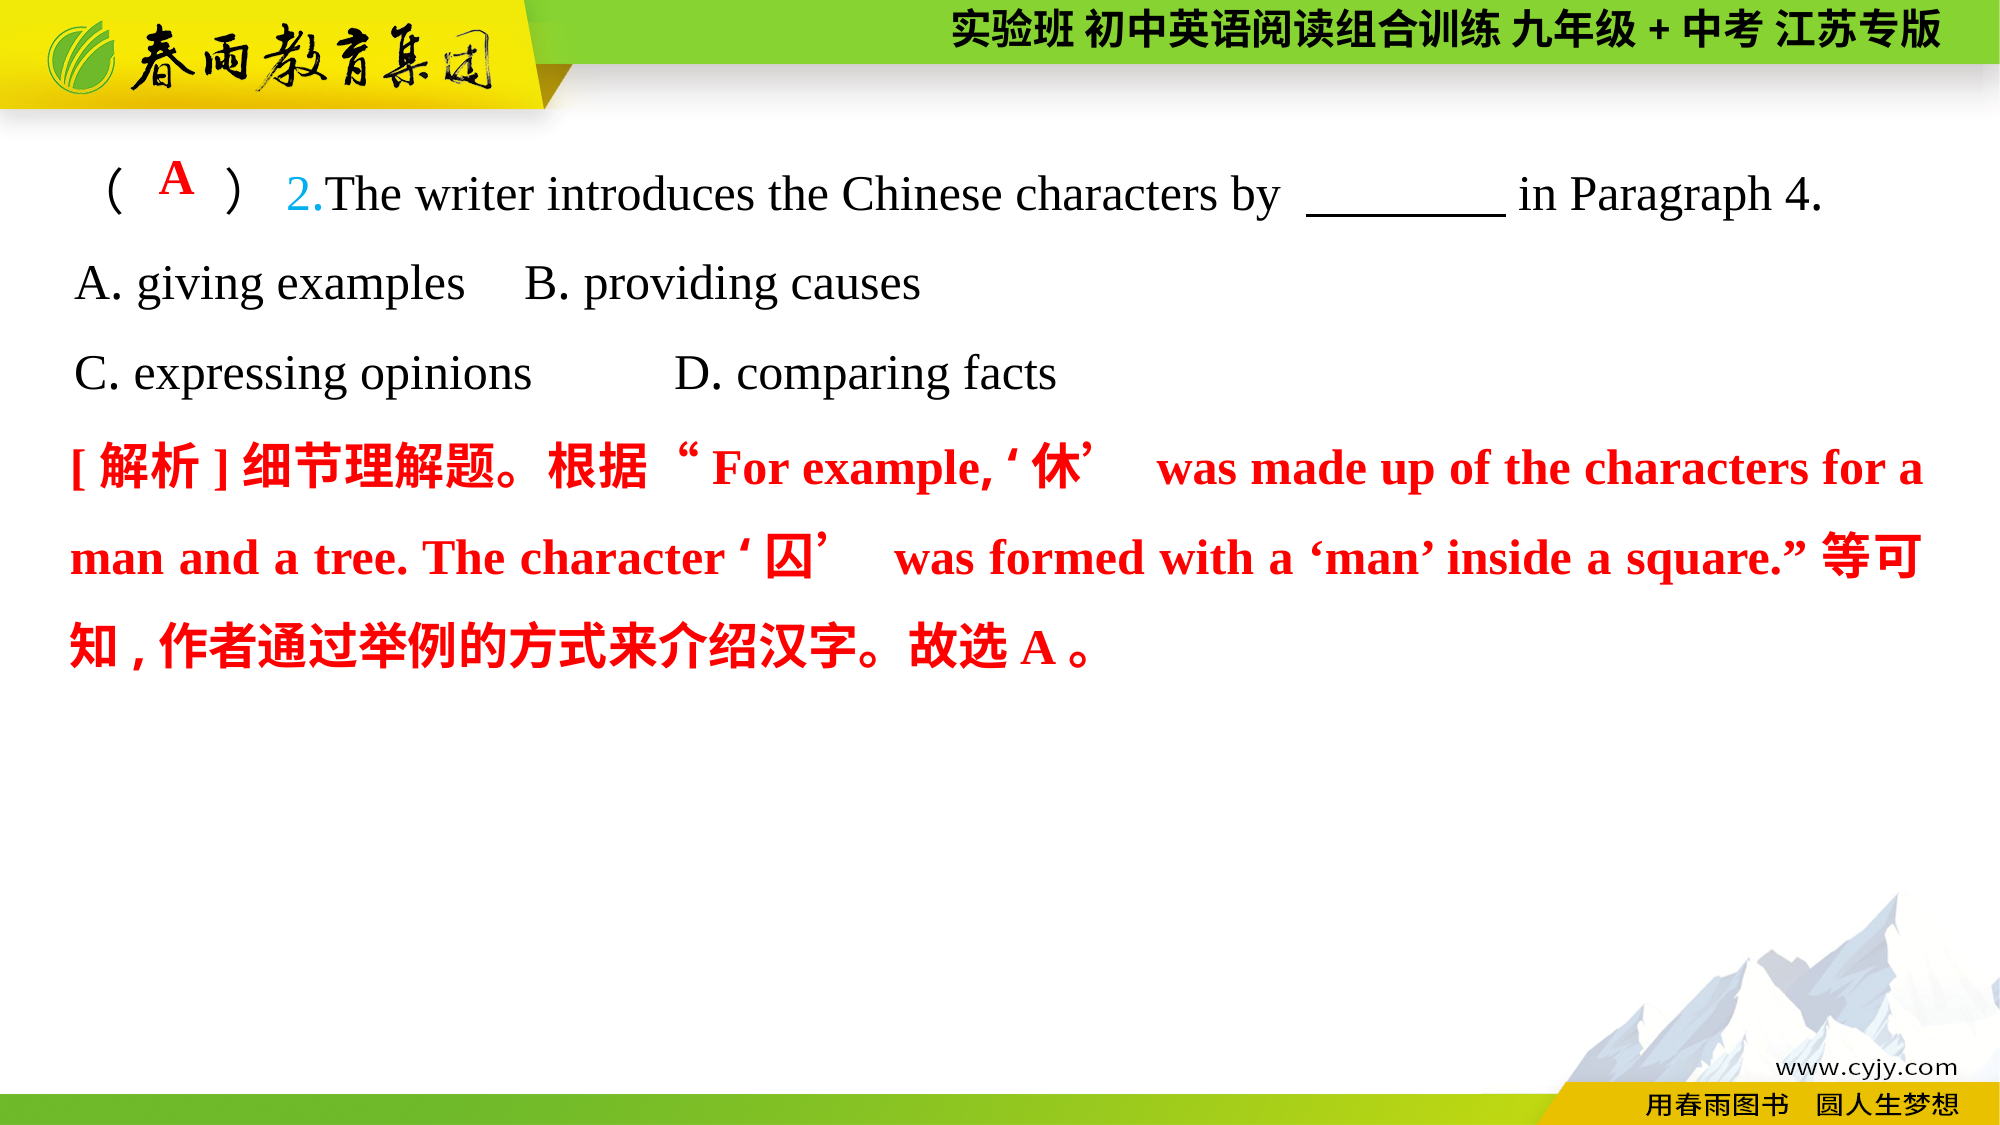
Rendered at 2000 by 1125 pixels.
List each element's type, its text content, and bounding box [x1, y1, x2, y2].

list （ ）2.The writer introduces the Chinese characters by in Paragraph 4. A. giving examples B. providing causes C. expressing opinions D. comparing facts [59, 122, 1944, 399]
picture [0, 0, 2000, 1125]
text_box A [143, 137, 210, 213]
text_box [解析]细节理解题。根据“For example, ‘休’ was made up of the characters for a man and a tree. The character ‘囚’ was formed with a ‘man’ inside a square.”等可知,作者通过举例的方式来介绍汉字。故选A。 [54, 397, 1939, 683]
